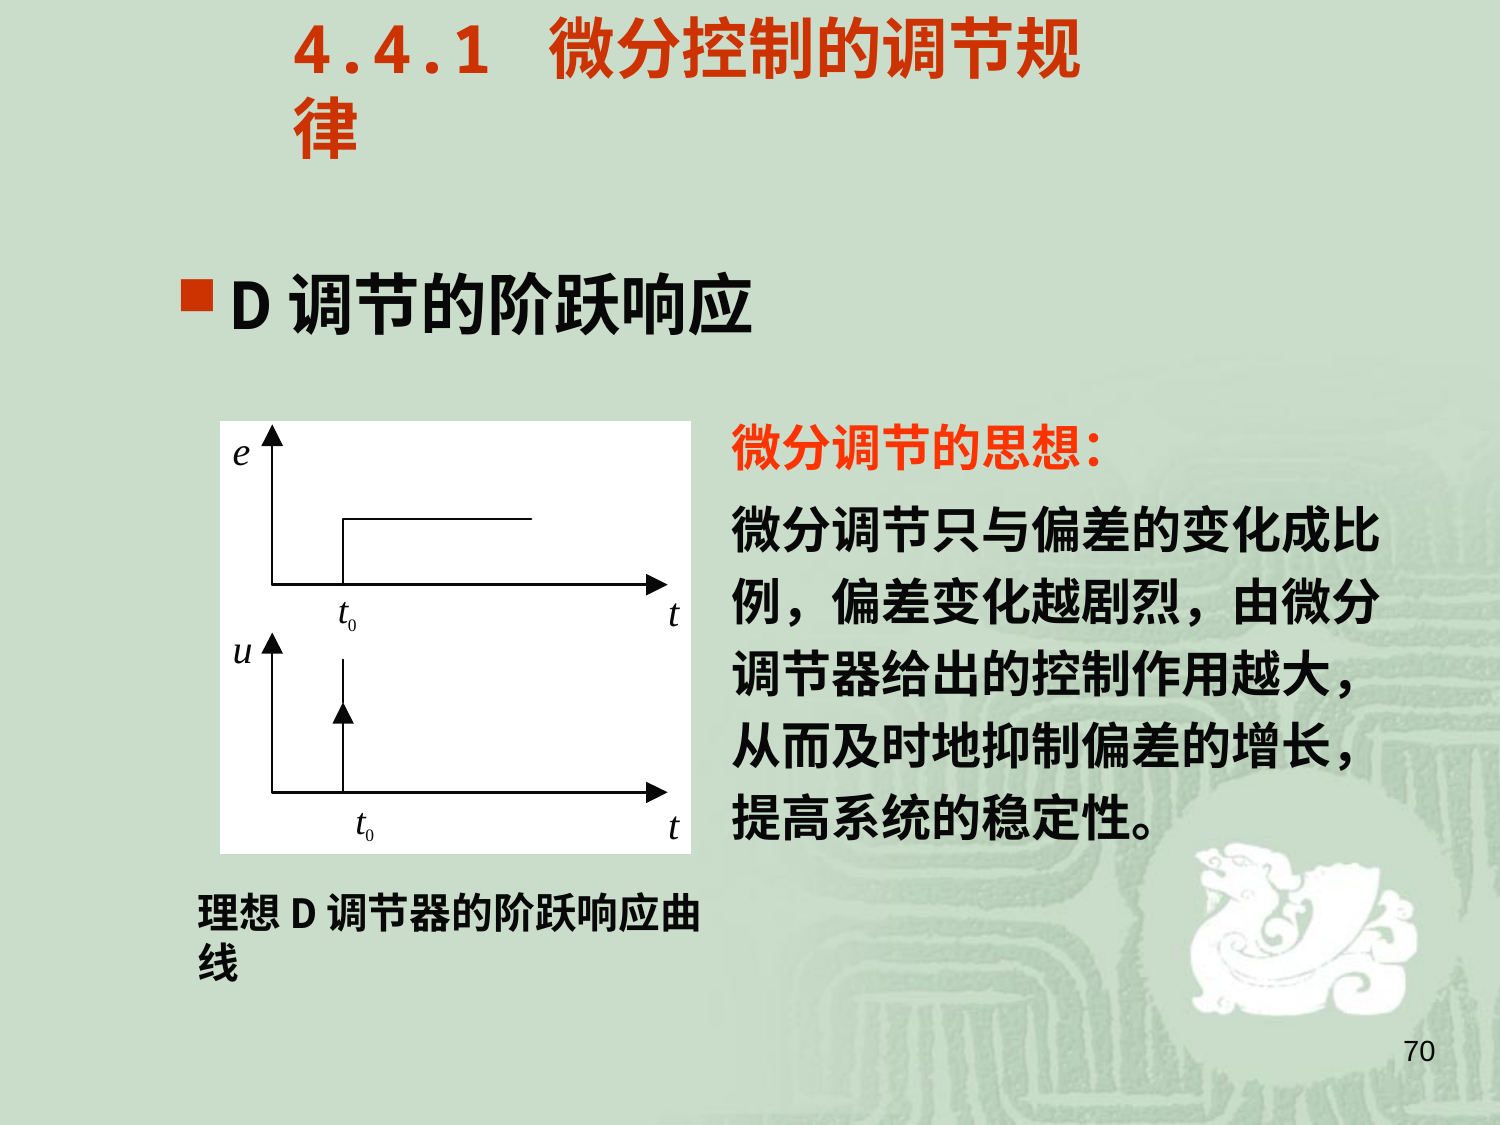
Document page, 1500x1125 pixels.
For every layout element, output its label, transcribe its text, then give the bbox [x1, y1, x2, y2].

picture [0, 0, 1500, 1125]
text_box 理想D调节器的阶跃响应曲线 [183, 879, 750, 994]
text_box 微分调节的思想： 微分调节只与偏差的变化成比例，偏差变化越剧烈，由微分调节器给出的控制作用越大，从而及时地抑制偏差的增长，提高系统的稳定性。 [716, 408, 1414, 854]
slide_number 70 [1074, 1024, 1451, 1103]
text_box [220, 420, 692, 855]
text_box 4.4.1 微分控制的调节规律 [277, 0, 1164, 175]
list D调节的阶跃响应 [160, 255, 1436, 1035]
